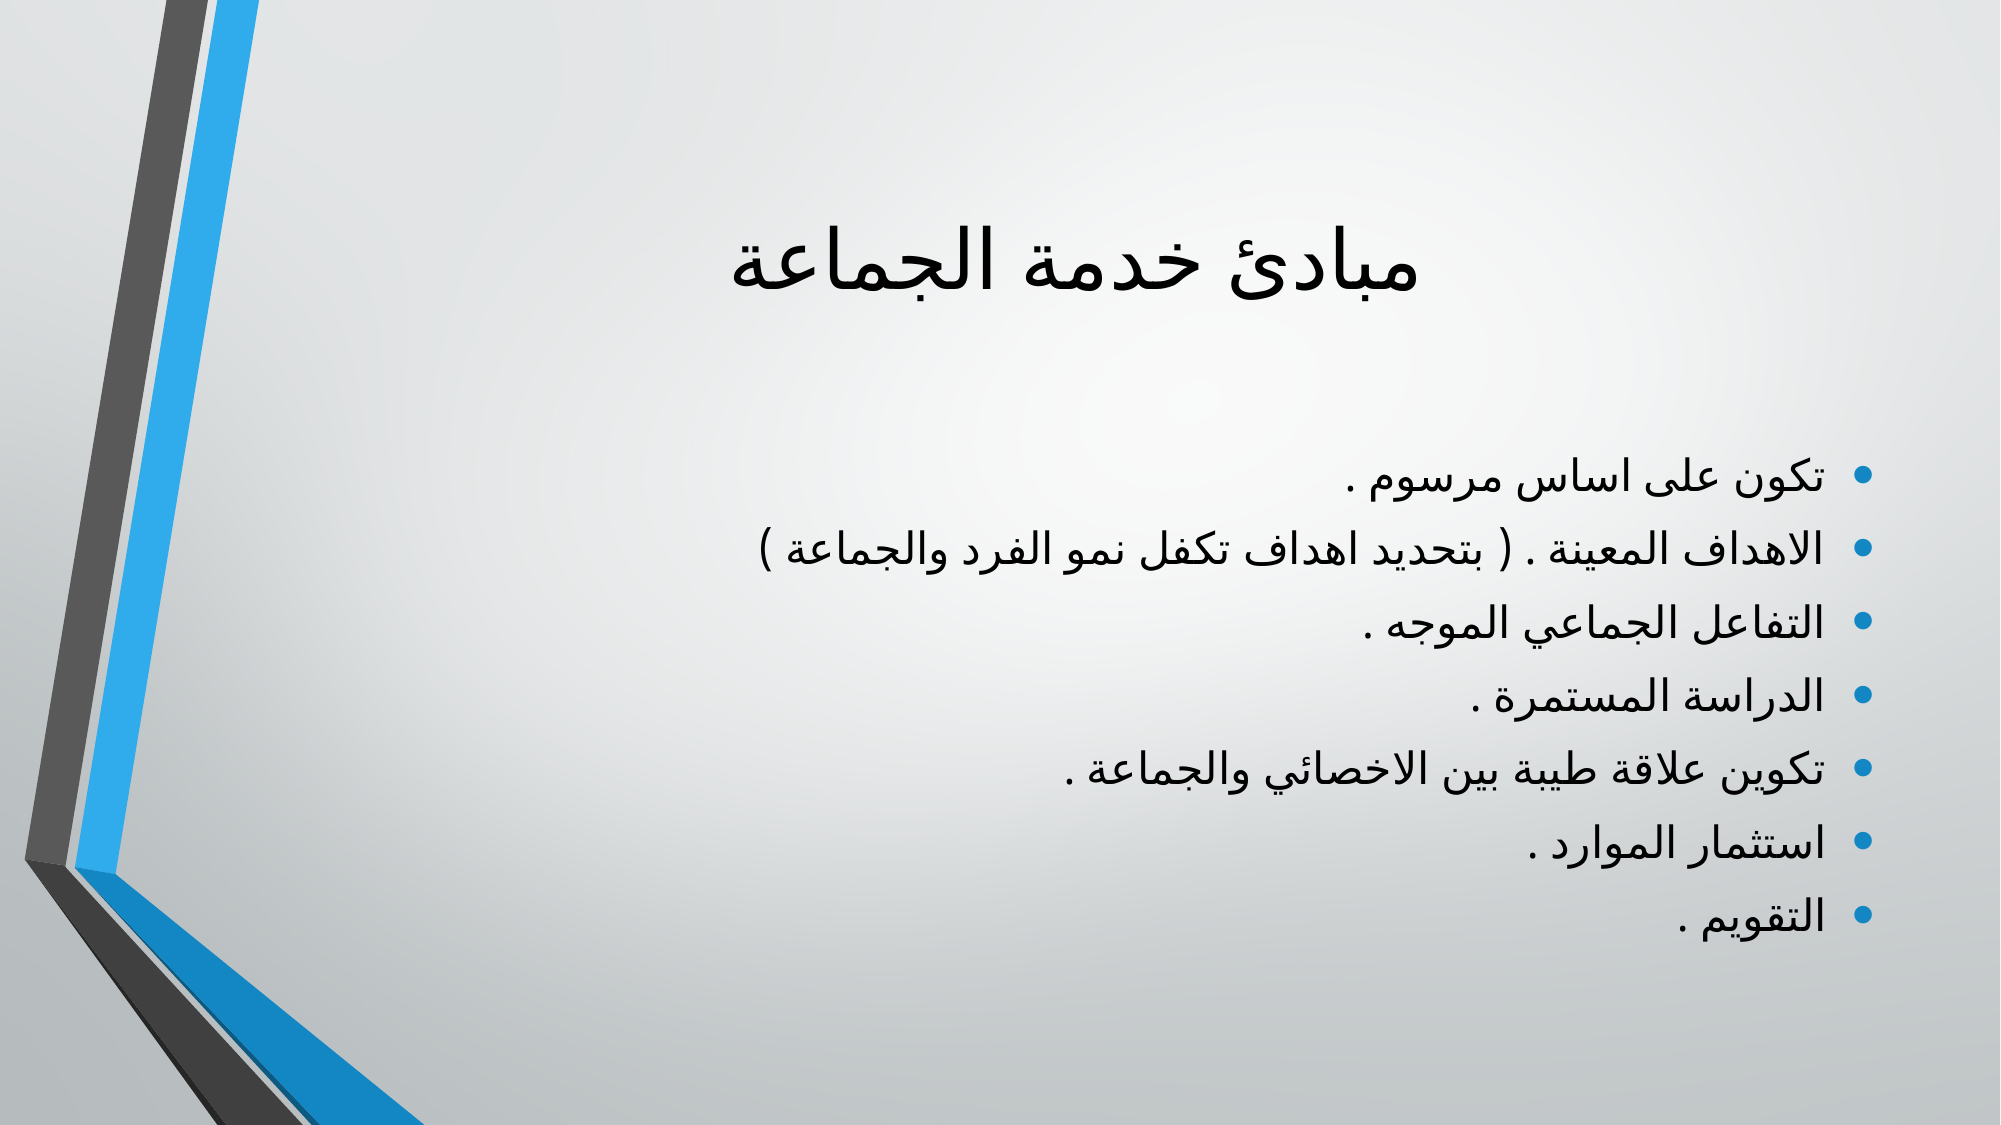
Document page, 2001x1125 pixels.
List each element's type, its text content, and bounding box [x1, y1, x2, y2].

list تكون على اساس مرسوم . الاهداف المعينة . ( بتحديد اهداف تكفل نمو الفرد والجماعة ) التفاعل الجماعي الموجه . الدراسة المستمرة . تكوين علاقة طيبة بين الاخصائي والجماعة . استثمار الموارد . التقويم . [243, 437, 1887, 950]
title مبادئ خدمة الجماعة [243, 112, 1887, 400]
